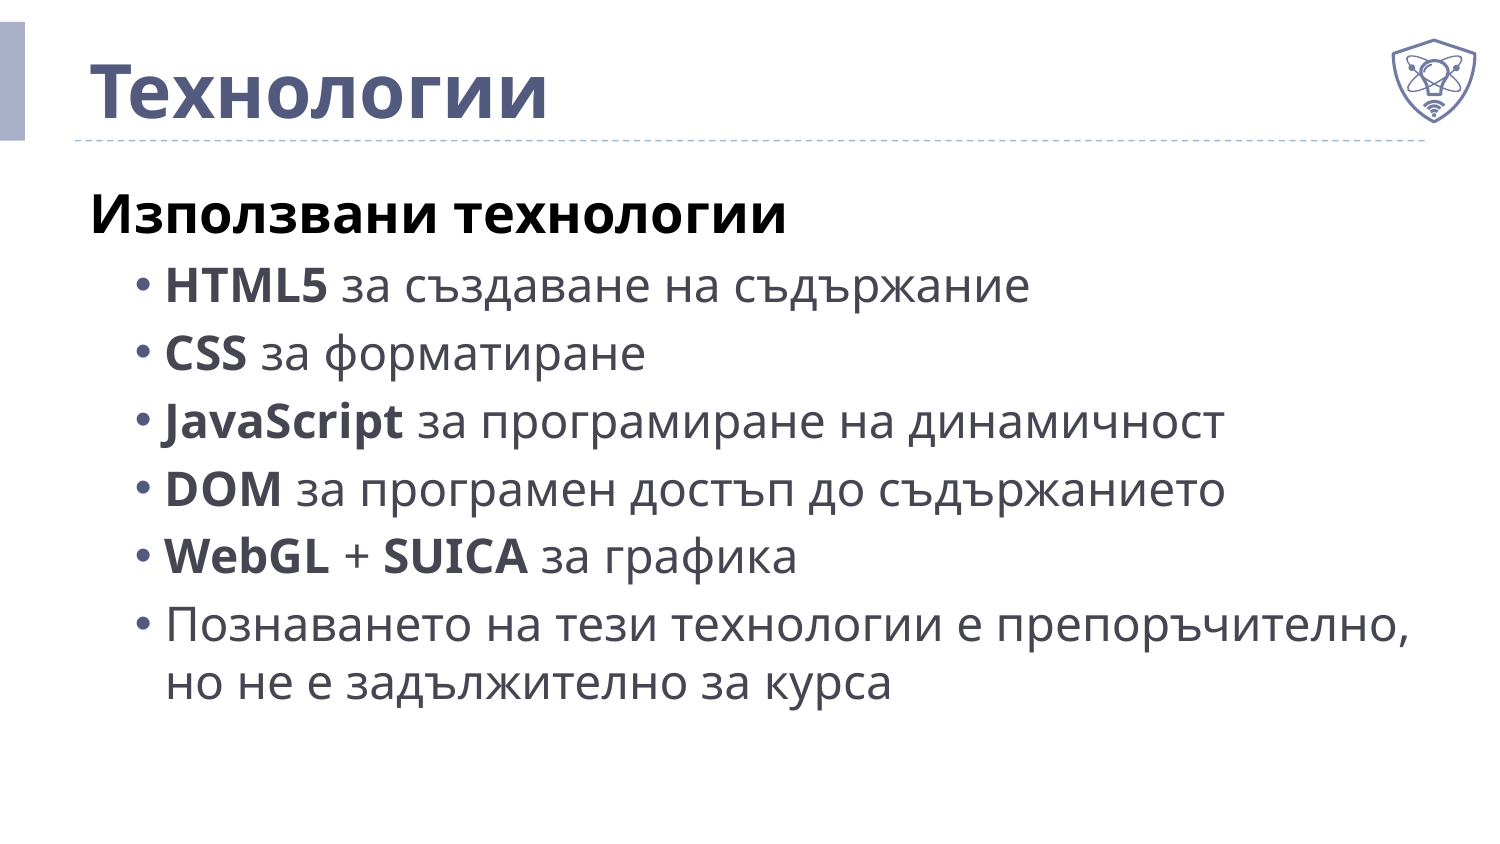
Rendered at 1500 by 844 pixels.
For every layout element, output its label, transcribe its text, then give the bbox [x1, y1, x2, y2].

title Технологии [75, 18, 1475, 141]
list Използвани технологии HTML5 за създаване на съдържание CSS за форматиране JavaScript за програмиране на динамичност DOM за програмен достъп до съдържанието WebGL + SUICA за графика Познаването на тези технологии е препоръчително, но не е задължително за курса [75, 171, 1475, 835]
